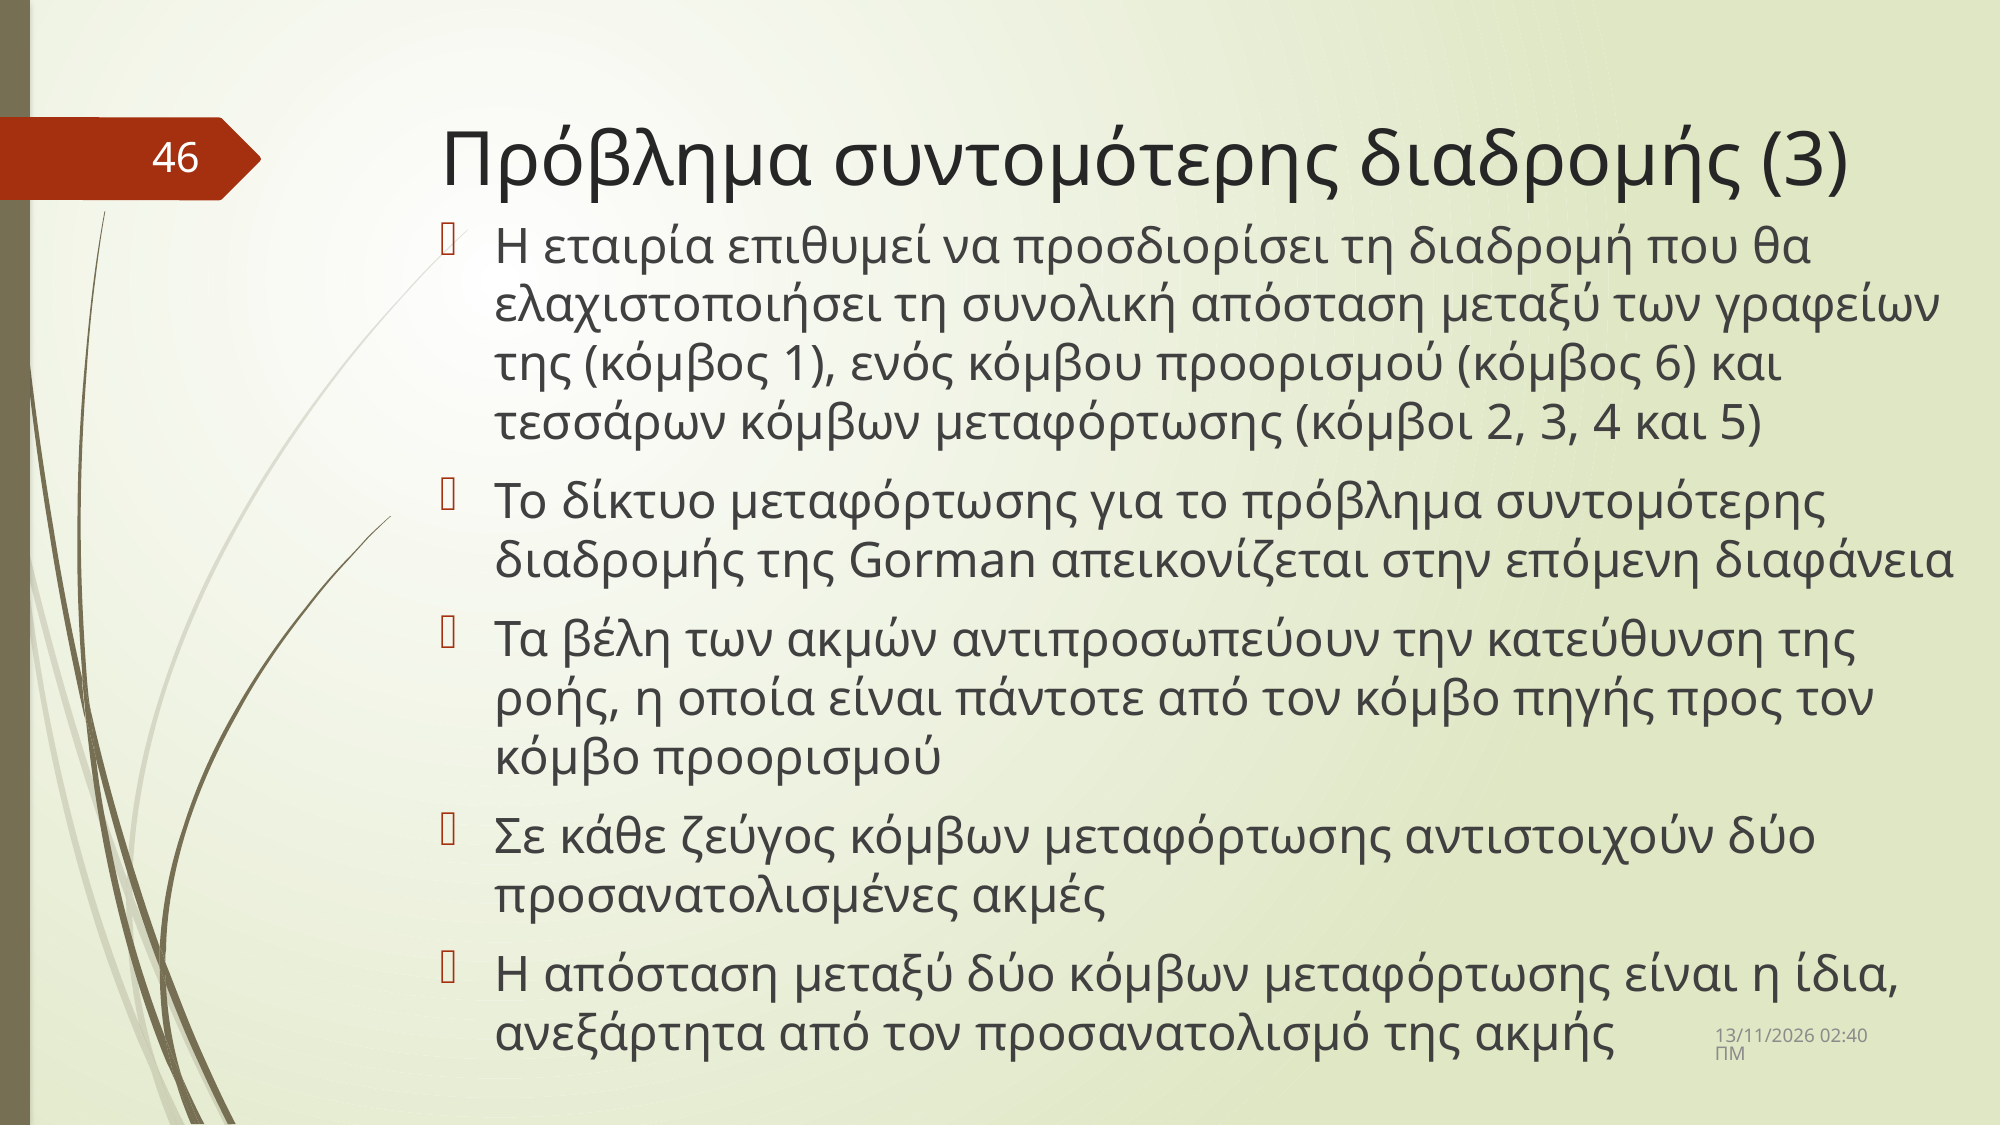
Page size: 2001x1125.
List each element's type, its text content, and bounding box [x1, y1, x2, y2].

title Πρόβλημα συντομότερης διαδρομής (3) [425, 102, 1923, 206]
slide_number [1699, 1005, 1888, 1067]
slide_number 46 [87, 129, 216, 190]
list Η εταιρία επιθυμεί να προσδιορίσει τη διαδρομή που θα ελαχιστοποιήσει τη συνολική απόσταση μεταξύ των γραφείων της (κόμβος 1), ενός κόμβου προορισμού (κόμβος 6) και τεσσάρων κόμβων μεταφόρτωσης (κόμβοι 2, 3, 4 και 5) Το δίκτυο μεταφόρτωσης για το πρόβλημα συντομότερης διαδρομής της Gorman απεικονίζεται στην επόμενη διαφάνεια Τα βέλη των ακμών αντιπροσωπεύουν την κατεύθυνση της ροής, η οποία είναι πάντοτε από τον κόμβο πηγής προς τον κόμβο προορισμού Σε κάθε ζεύγος κόμβων μεταφόρτωσης αντιστοιχούν δύο προσανατολισμένες ακμές Η απόσταση μεταξύ δύο κόμβων μεταφόρτωσης είναι η ίδια, ανεξάρτητα από τον προσανατολισμό της ακμής [424, 206, 2000, 1125]
